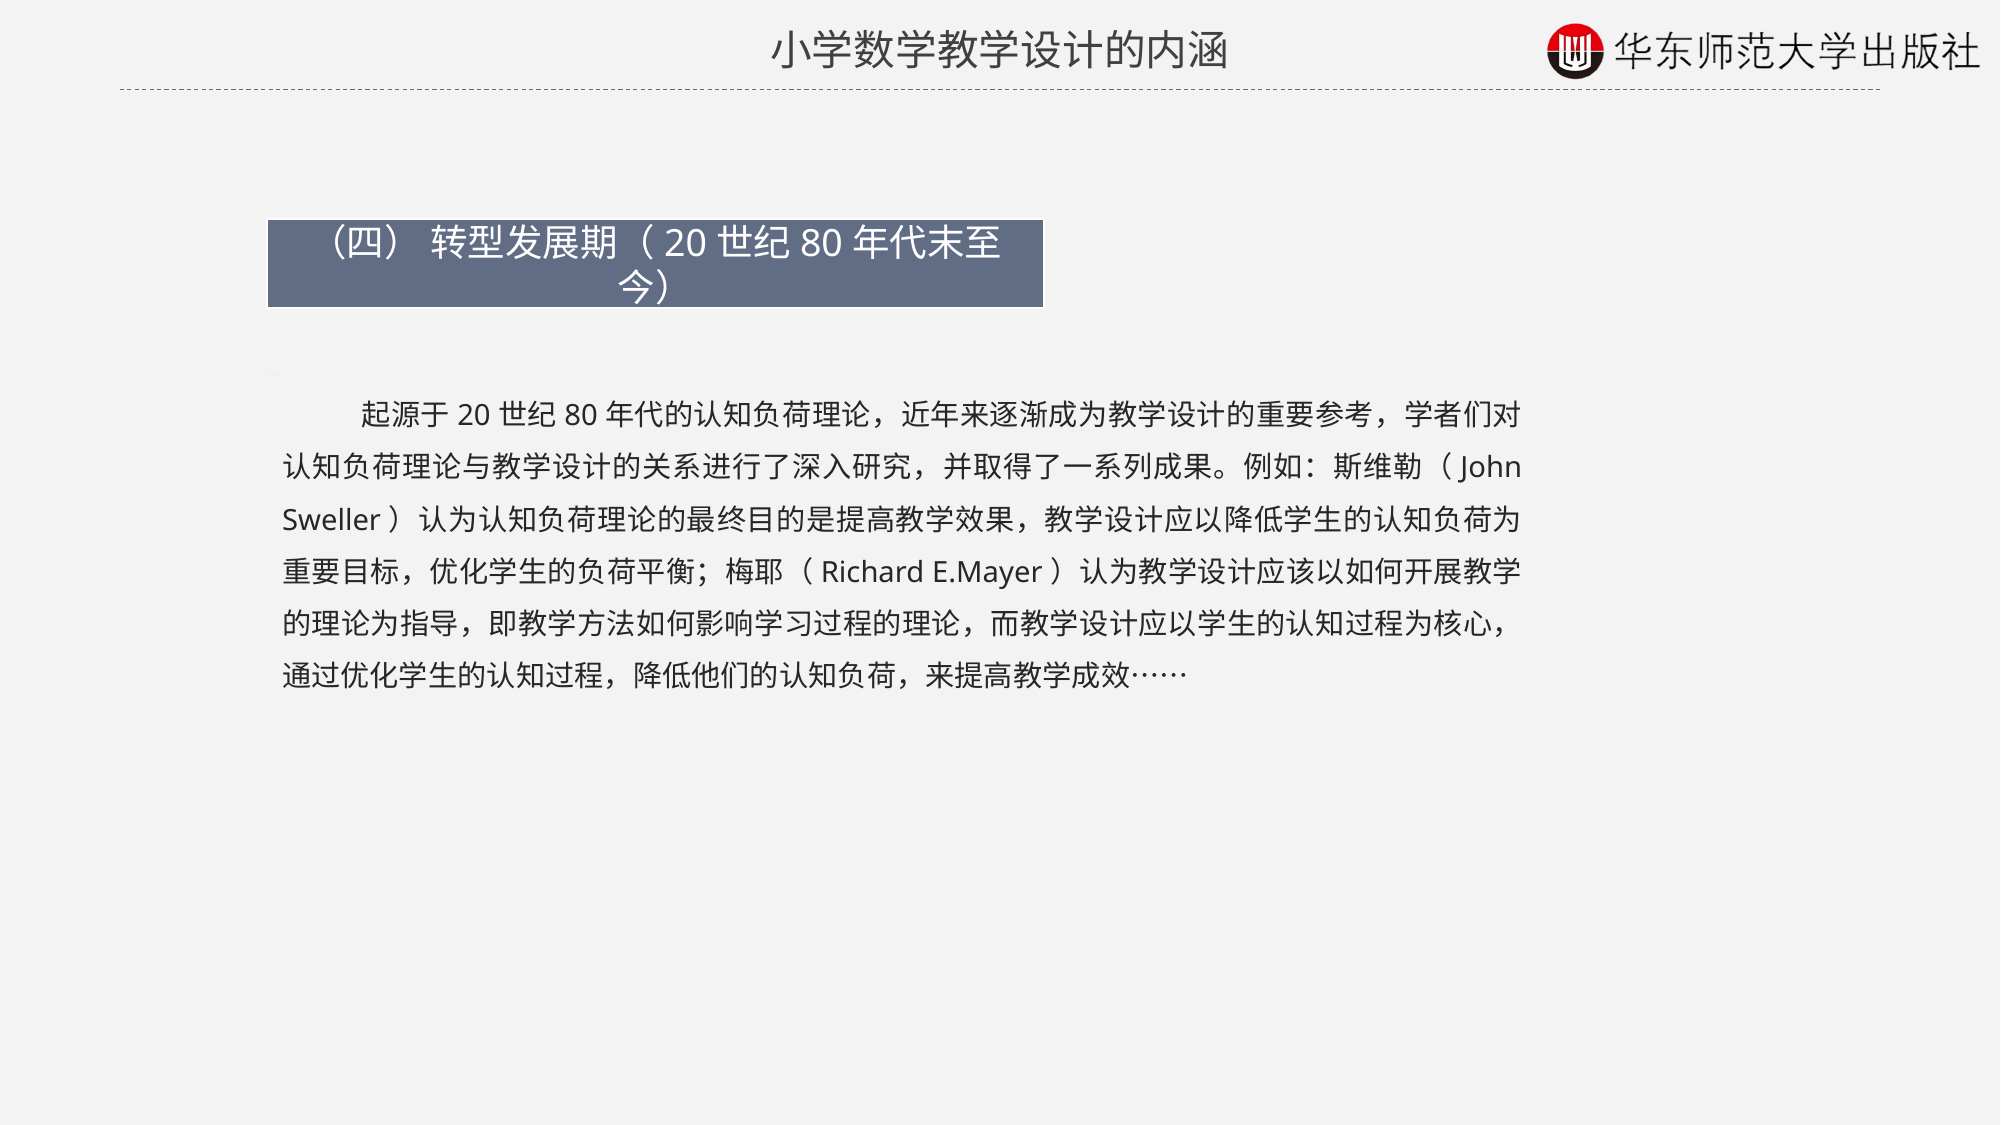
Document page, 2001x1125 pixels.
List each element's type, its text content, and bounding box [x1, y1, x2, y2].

text_box 起源于20世纪80年代的认知负荷理论，近年来逐渐成为教学设计的重要参考，学者们对认知负荷理论与教学设计的关系进行了深入研究，并取得了一系列成果。例如：斯维勒（John Sweller）认为认知负荷理论的最终目的是提高教学效果，教学设计应以降低学生的认知负荷为重要目标，优化学生的负荷平衡；梅耶（Richard E.Mayer）认为教学设计应该以如何开展教学的理论为指导，即教学方法如何影响学习过程的理论，而教学设计应以学生的认知过程为核心，通过优化学生的认知过程，降低他们的认知负荷，来提高教学成效…… [267, 372, 1537, 700]
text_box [1536, 13, 1989, 83]
text_box （四） 转型发展期（20世纪80年代末至今） [266, 218, 1045, 309]
text_box 小学数学教学设计的内涵 [680, 23, 1320, 74]
